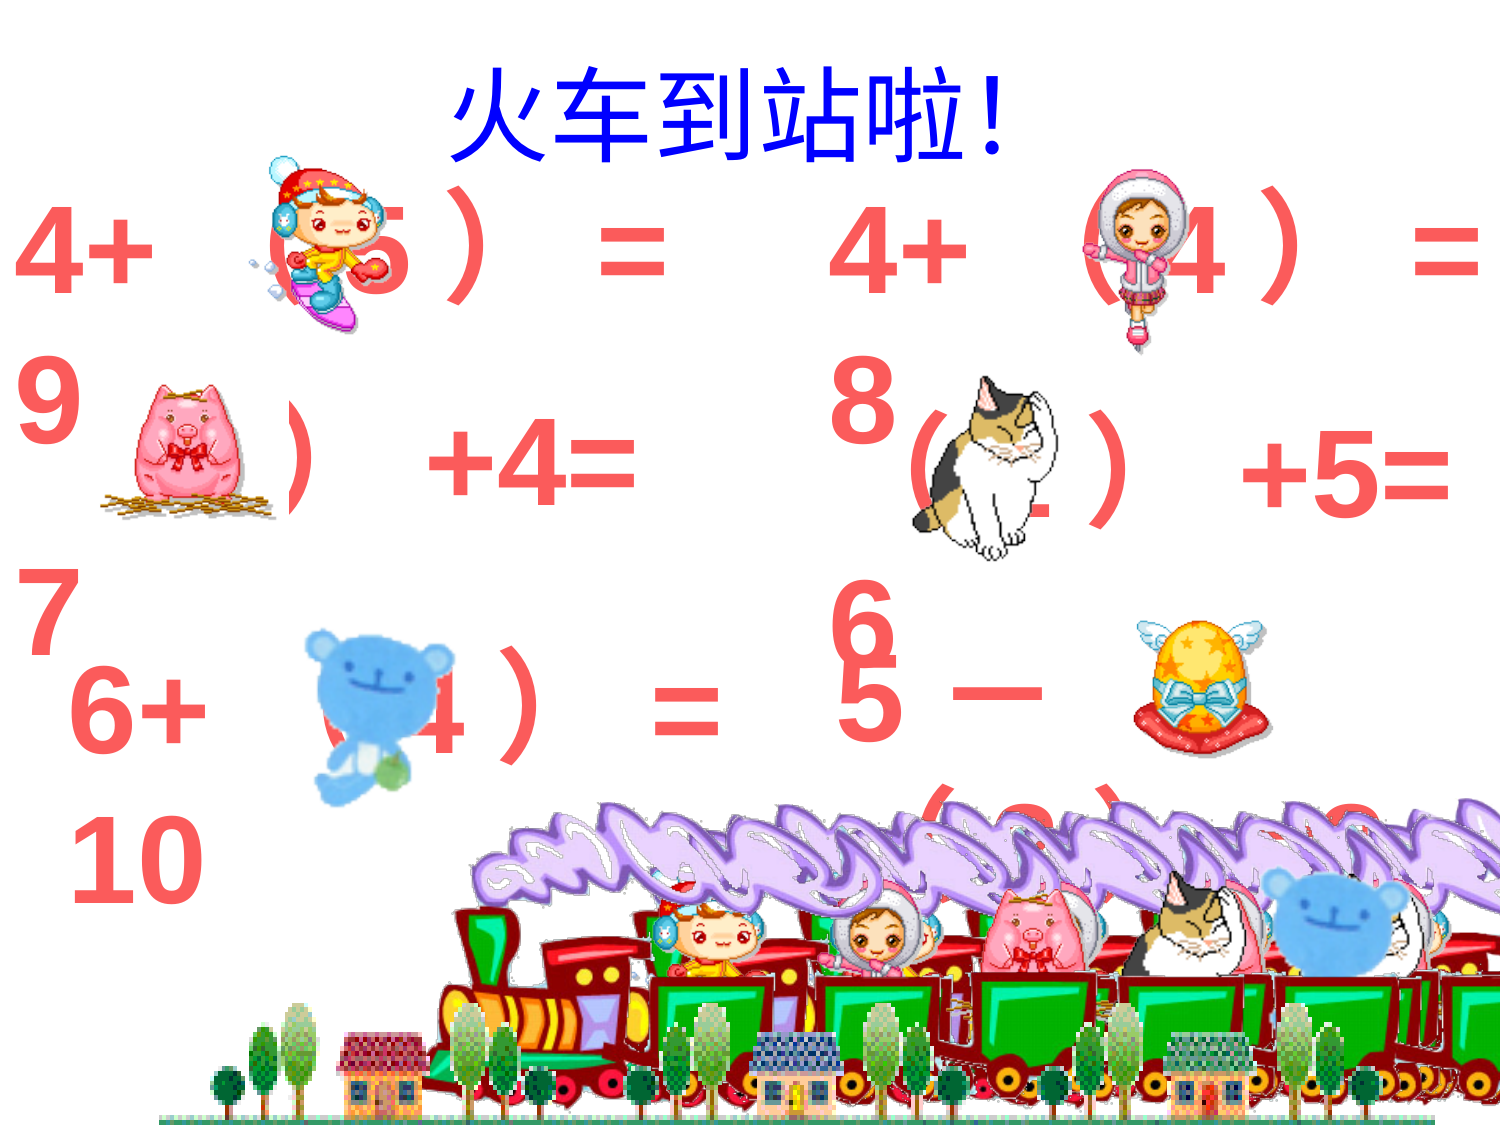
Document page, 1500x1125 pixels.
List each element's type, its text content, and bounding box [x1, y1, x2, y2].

text_box 4+（4）=8 [814, 183, 1045, 385]
picture [891, 160, 1249, 575]
text_box （3）+4=7 [0, 373, 686, 689]
text_box 4+（4）=8 [1085, 160, 1500, 385]
text_box 6+（4）=10 [53, 621, 401, 937]
text_box 6+（4）=10 [482, 621, 786, 800]
text_box （1）+5=6 [814, 385, 1500, 701]
picture [159, 597, 1500, 1125]
picture [1104, 583, 1305, 784]
text_box 4+（5）=9 [289, 183, 686, 373]
text_box 4+（5）=9 [0, 160, 230, 373]
picture [88, 148, 431, 551]
text_box 5－（2）=3 [820, 609, 1500, 800]
text_box 火车到站啦！ [430, 42, 1199, 183]
